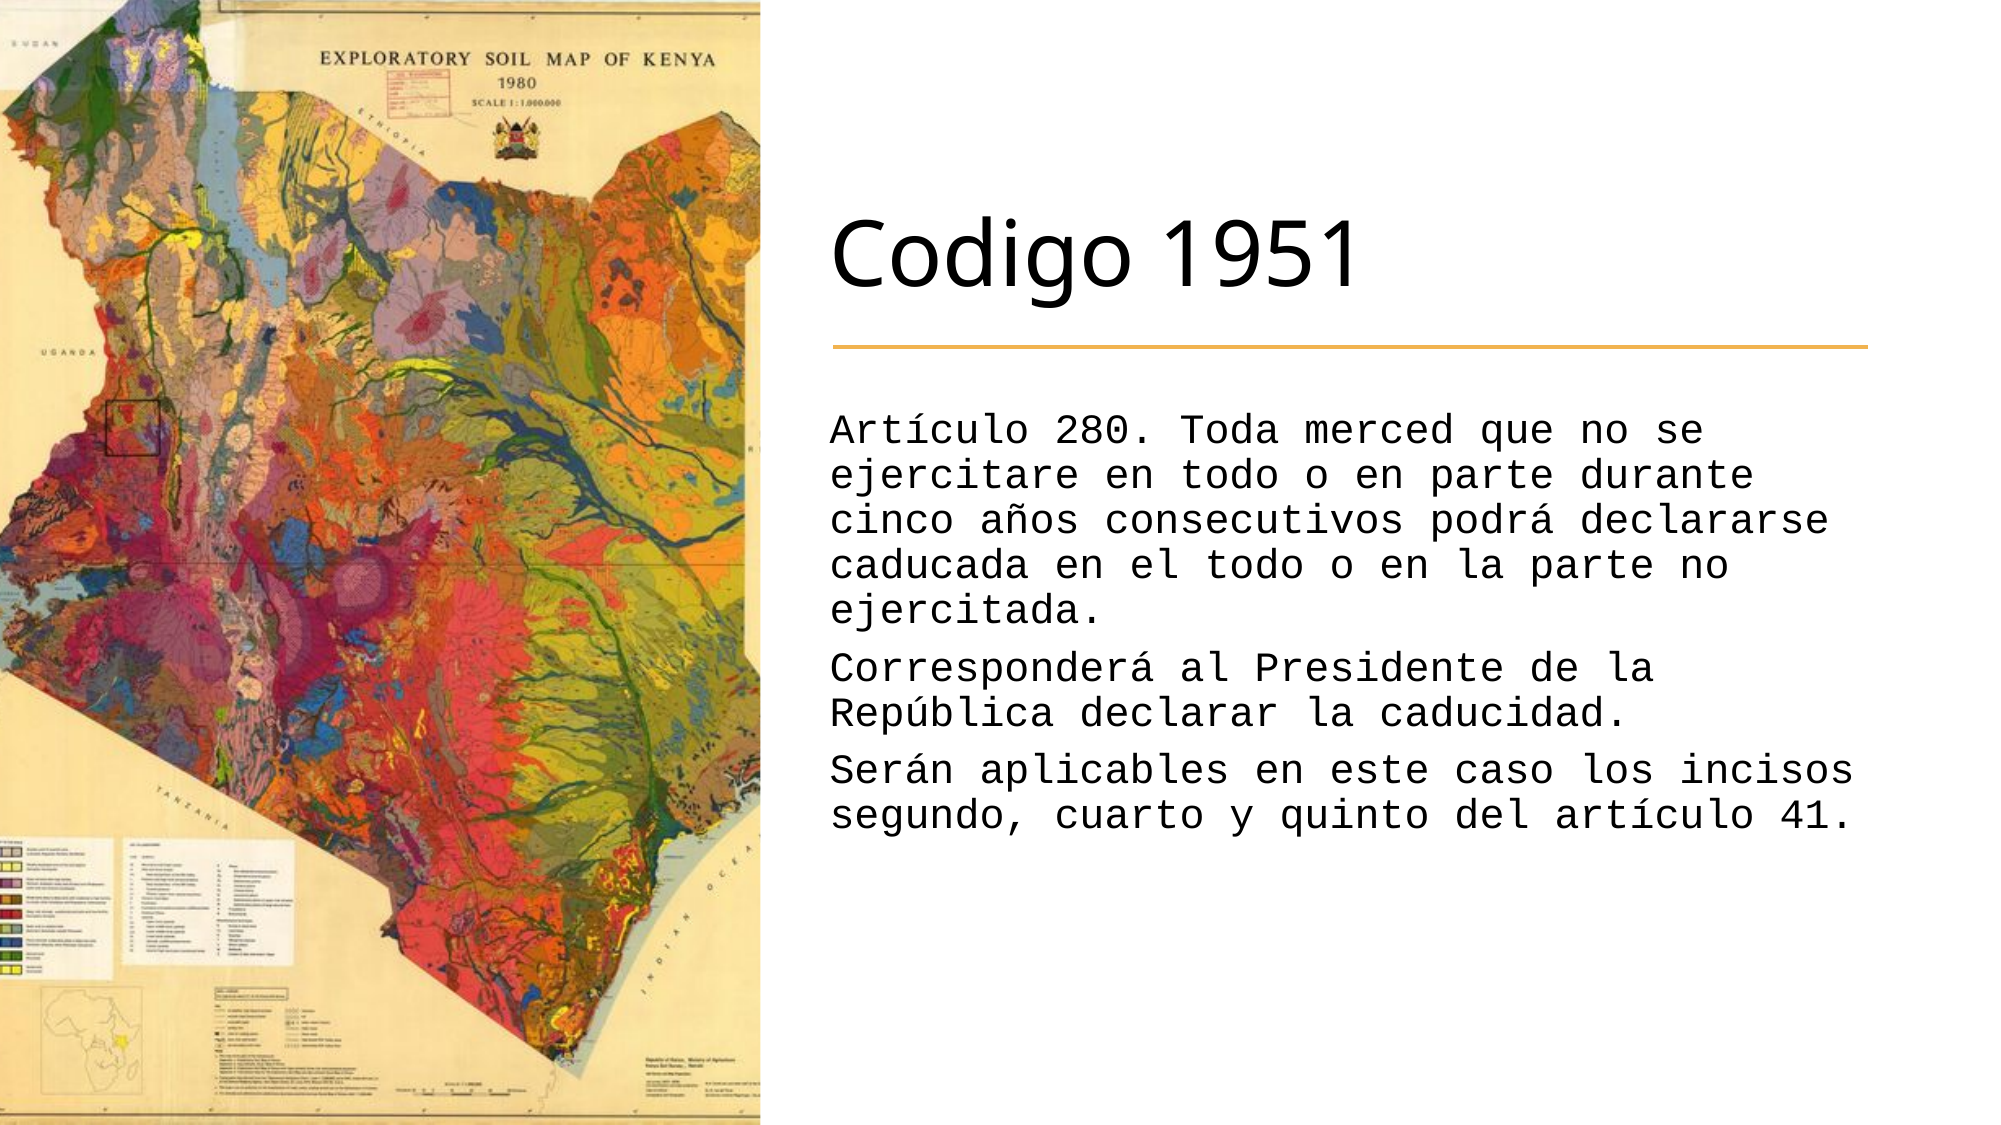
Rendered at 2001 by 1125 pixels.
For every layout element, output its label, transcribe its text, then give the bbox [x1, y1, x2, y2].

list Artículo 280. Toda merced que no se ejercitare en todo o en parte durante cinco años consecutivos podrá declararse caducada en el todo o en la parte no ejercitada. Corresponderá al Presidente de la República declarar la caducidad. Serán aplicables en este caso los incisos segundo, cuarto y quinto del artículo 41. [814, 399, 1895, 1021]
title Codigo 1951 [814, 103, 1895, 315]
picture [0, 0, 761, 1125]
